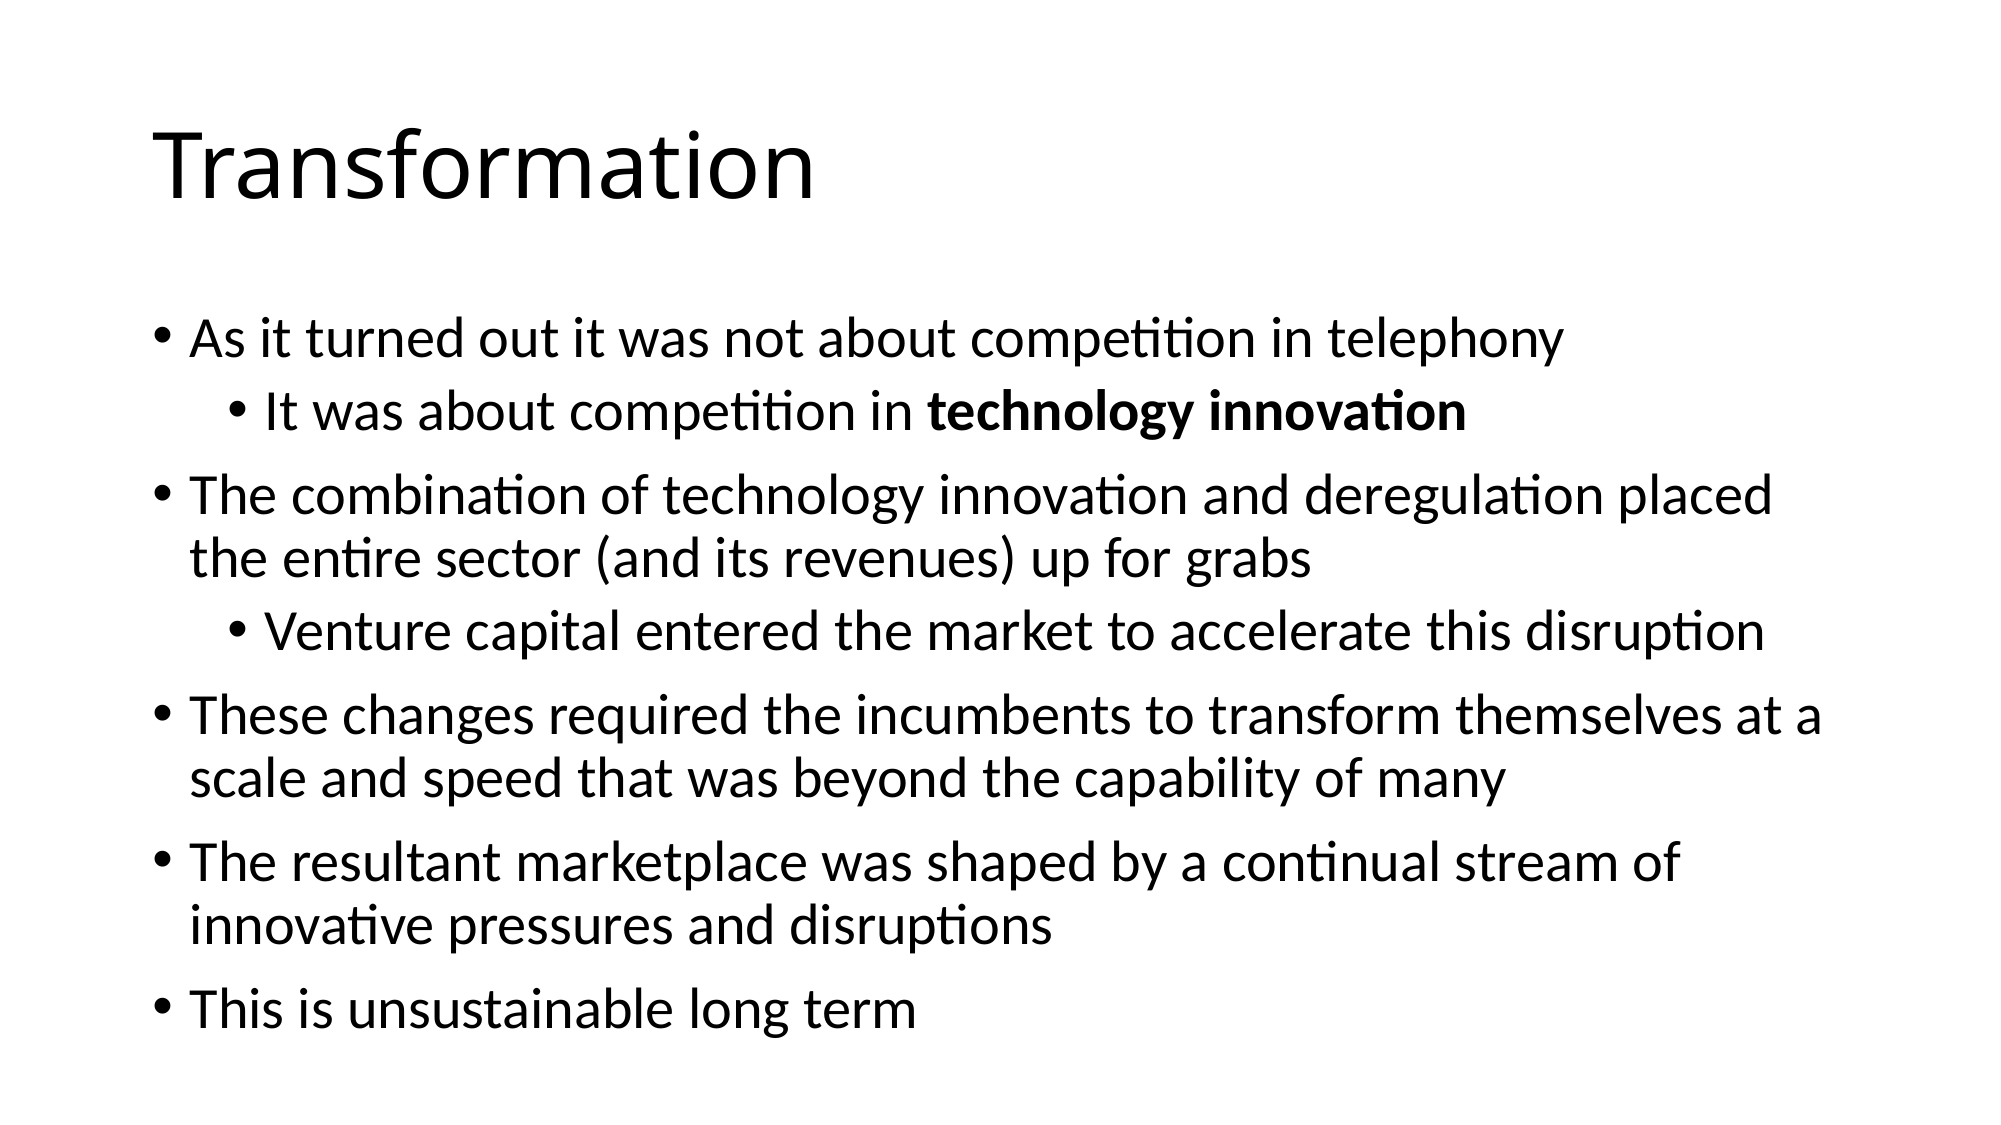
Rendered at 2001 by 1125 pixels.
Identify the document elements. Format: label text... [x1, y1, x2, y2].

list As it turned out it was not about competition in telephony It was about competition in technology innovation The combination of technology innovation and deregulation placed the entire sector (and its revenues) up for grabs Venture capital entered the market to accelerate this disruption These changes required the incumbents to transform themselves at a scale and speed that was beyond the capability of many The resultant marketplace was shaped by a continual stream of innovative pressures and disruptions This is unsustainable long term [137, 299, 1863, 1014]
title Transformation [137, 59, 1863, 278]
